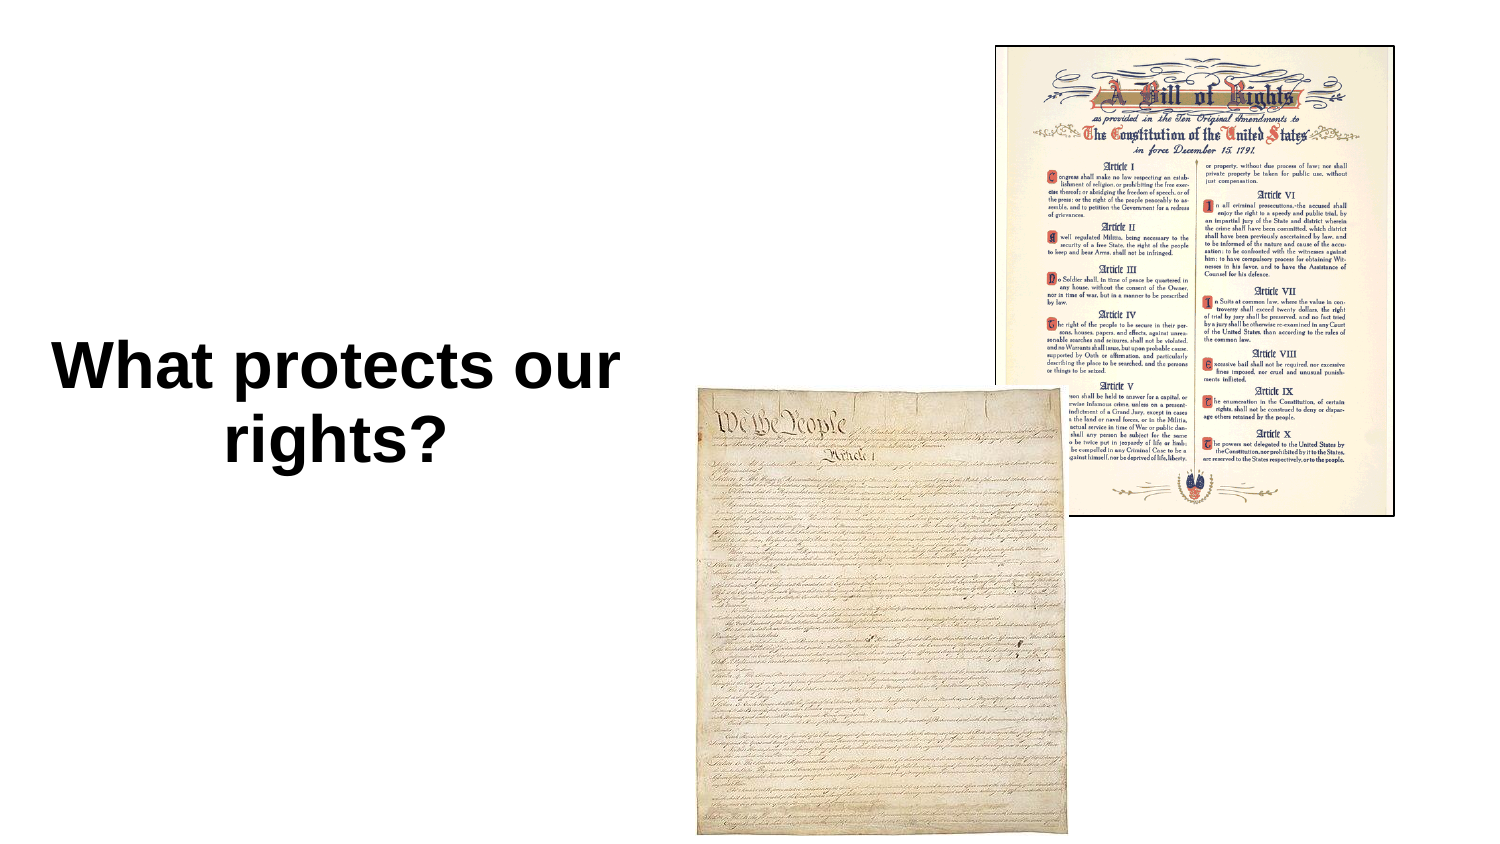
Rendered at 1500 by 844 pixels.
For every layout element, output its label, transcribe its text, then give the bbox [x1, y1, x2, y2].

picture [695, 46, 1394, 836]
title What protects our rights? [22, 75, 651, 730]
